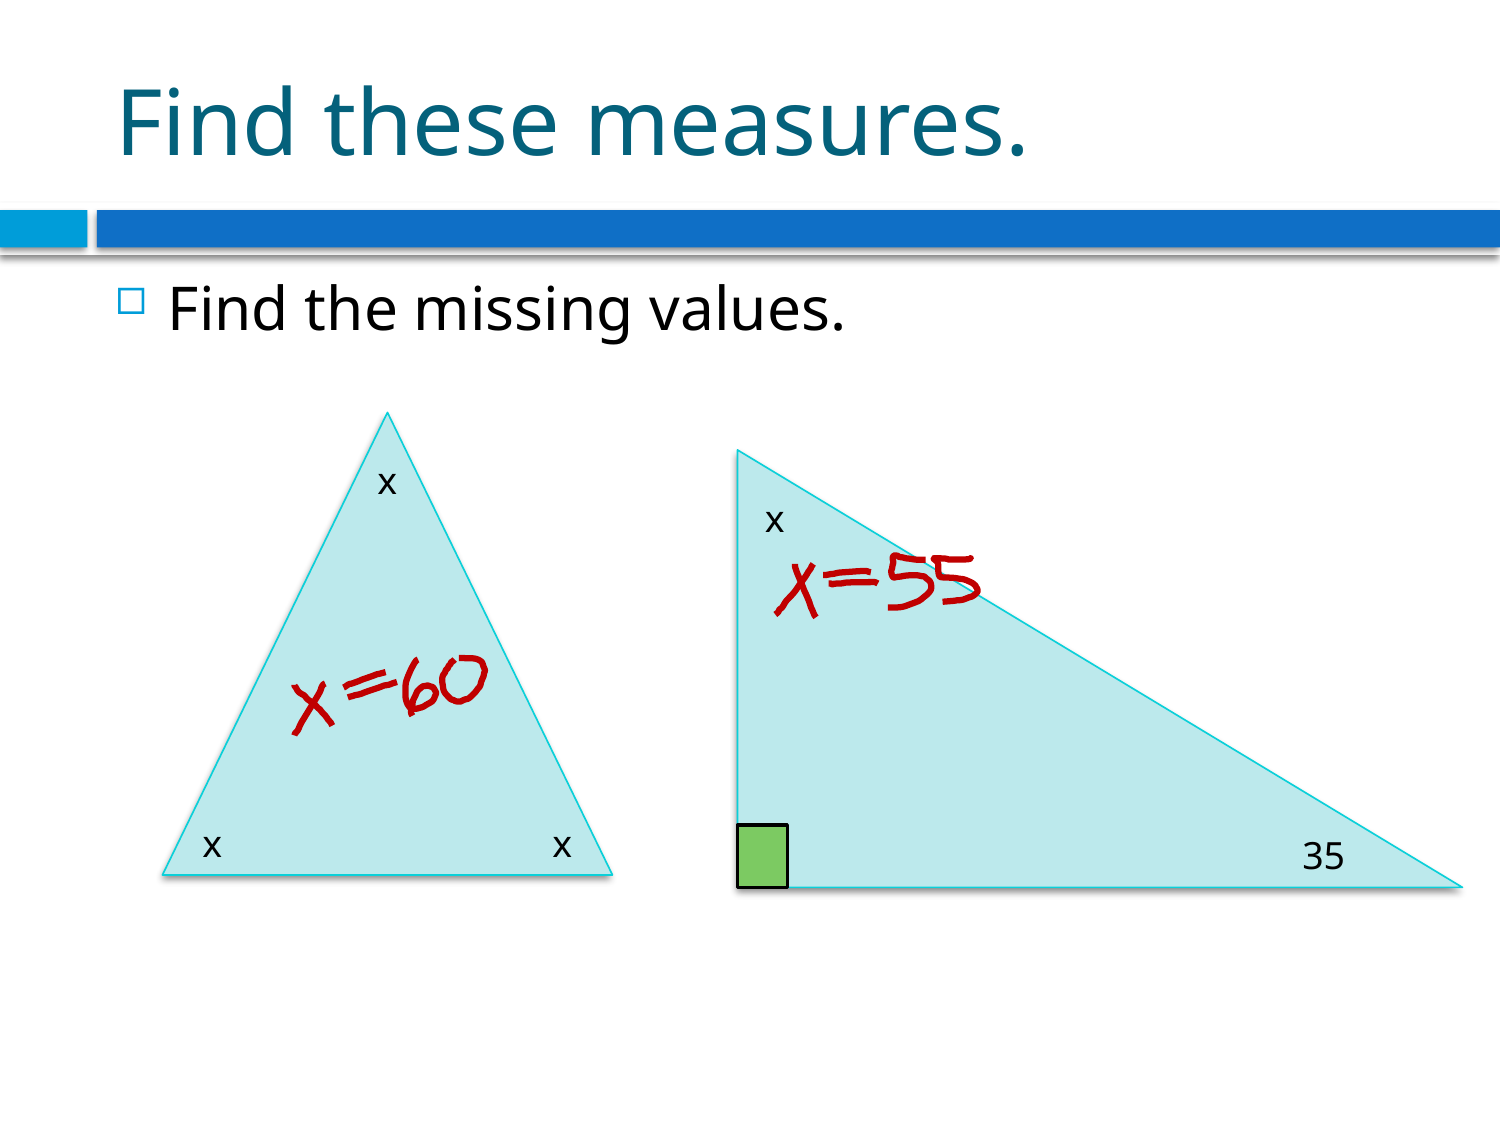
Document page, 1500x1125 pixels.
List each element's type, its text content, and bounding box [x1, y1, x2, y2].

text_box [828, 581, 879, 586]
text_box [293, 684, 312, 703]
text_box [774, 563, 814, 616]
text_box x [537, 812, 588, 873]
text_box [736, 823, 789, 889]
text_box [404, 658, 437, 717]
text_box [368, 411, 407, 449]
title Find these measures. [100, 37, 1438, 200]
text_box x [362, 449, 413, 510]
text_box [932, 557, 979, 603]
text_box [347, 681, 398, 699]
text_box 35 [1287, 824, 1375, 885]
text_box [794, 563, 801, 581]
text_box [343, 671, 386, 689]
text_box [801, 583, 817, 618]
text_box [161, 462, 614, 876]
text_box x [187, 812, 238, 873]
text_box [736, 449, 1464, 889]
list Find the missing values. [100, 262, 1438, 1000]
text_box [293, 682, 326, 736]
text_box [314, 703, 334, 726]
text_box [887, 554, 933, 609]
text_box [441, 657, 486, 703]
text_box x [750, 487, 800, 548]
text_box [823, 570, 871, 576]
